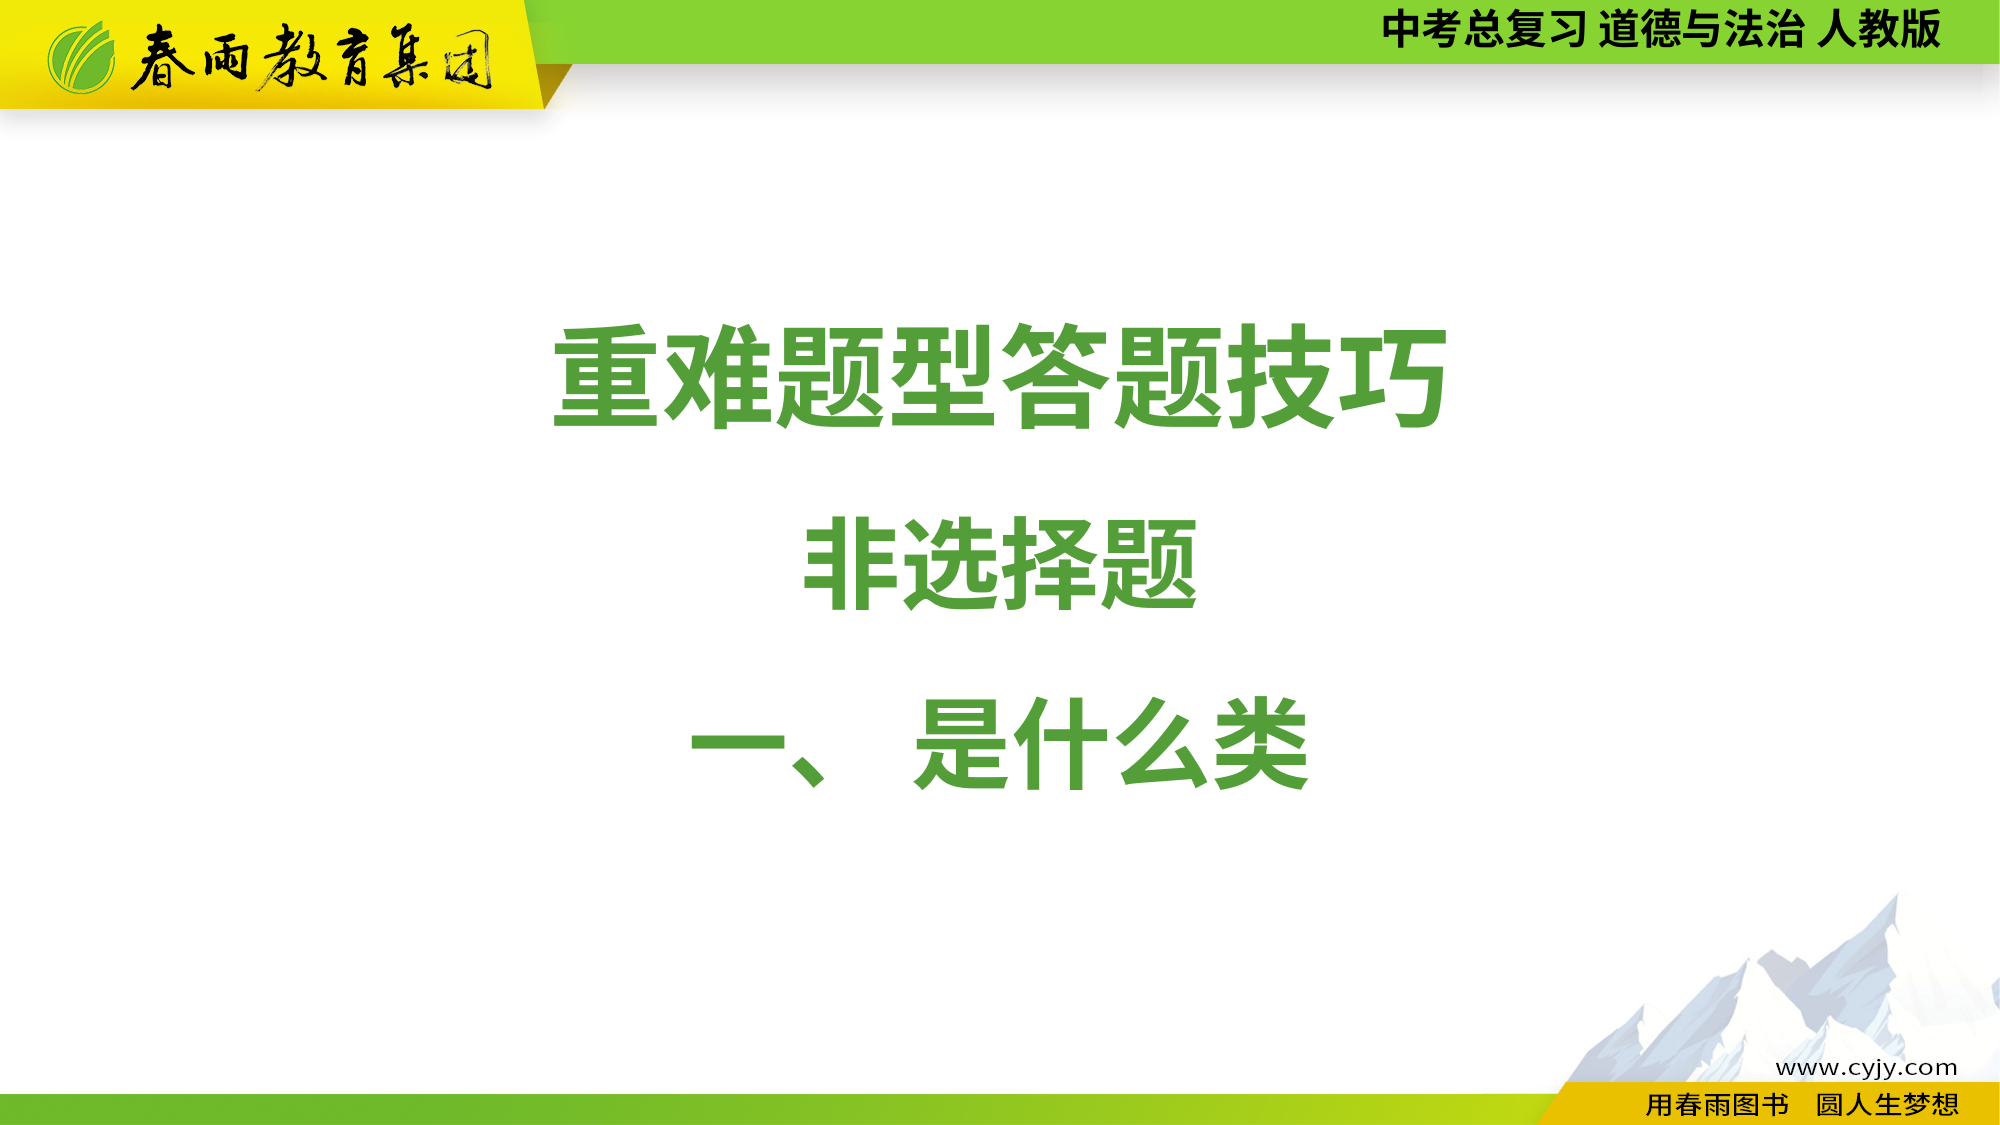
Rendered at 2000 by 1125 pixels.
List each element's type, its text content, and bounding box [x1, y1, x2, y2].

text_box 重难题型答题技巧 非选择题 一、 是什么类 [54, 231, 1946, 809]
picture [0, 0, 2000, 1125]
